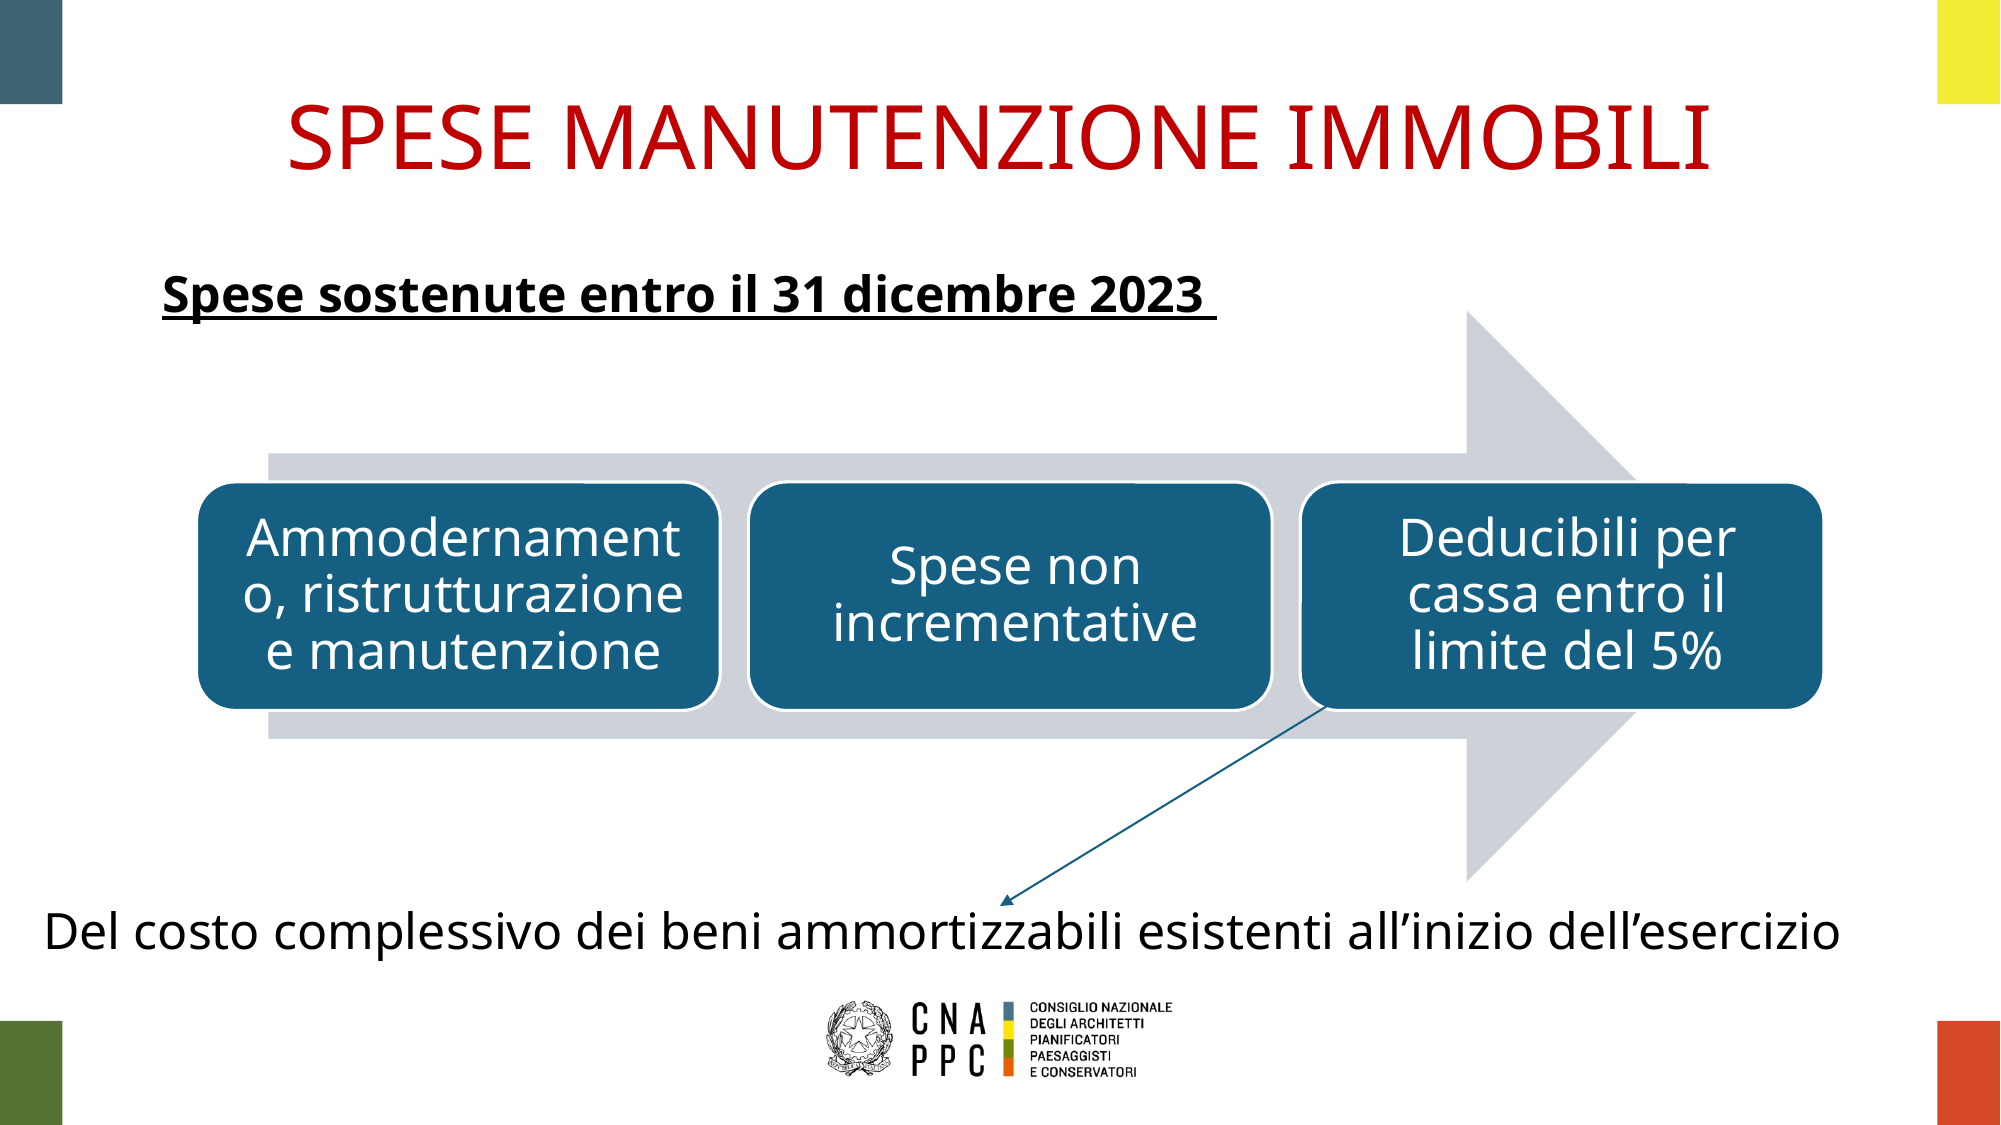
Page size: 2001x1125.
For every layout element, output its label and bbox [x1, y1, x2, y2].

text_box [0, 0, 2000, 1125]
